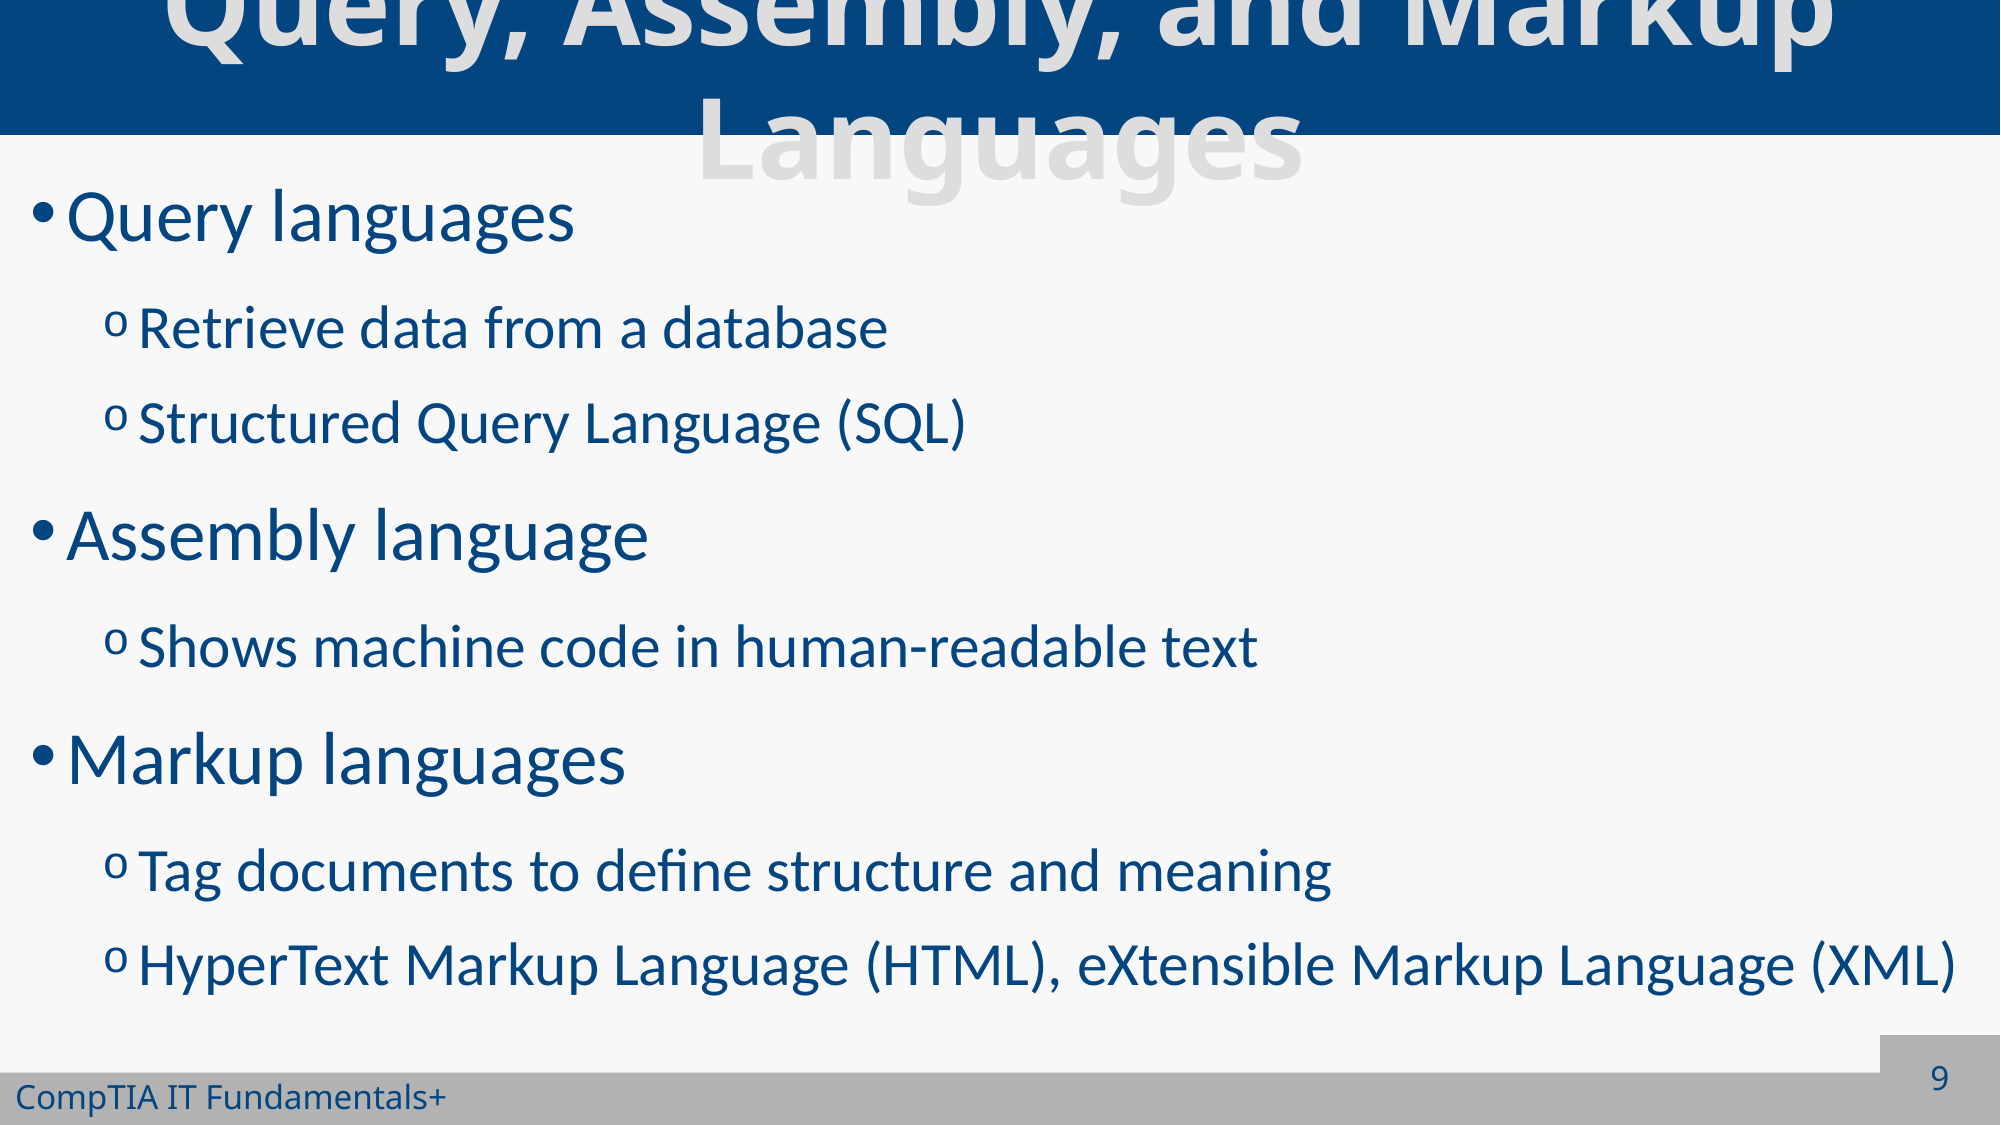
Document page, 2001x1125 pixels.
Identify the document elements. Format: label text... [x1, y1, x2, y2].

slide_number 9 [1880, 1035, 2000, 1125]
list Query languages Retrieve data from a database Structured Query Language (SQL) Assembly language Shows machine code in human-readable text Markup languages Tag documents to define structure and meaning HyperText Markup Language (HTML), eXtensible Markup Language (XML) [15, 149, 1980, 1065]
footer CompTIA IT Fundamentals+ [0, 1072, 1880, 1125]
title Query, Assembly, and Markup Languages [0, 0, 2000, 135]
